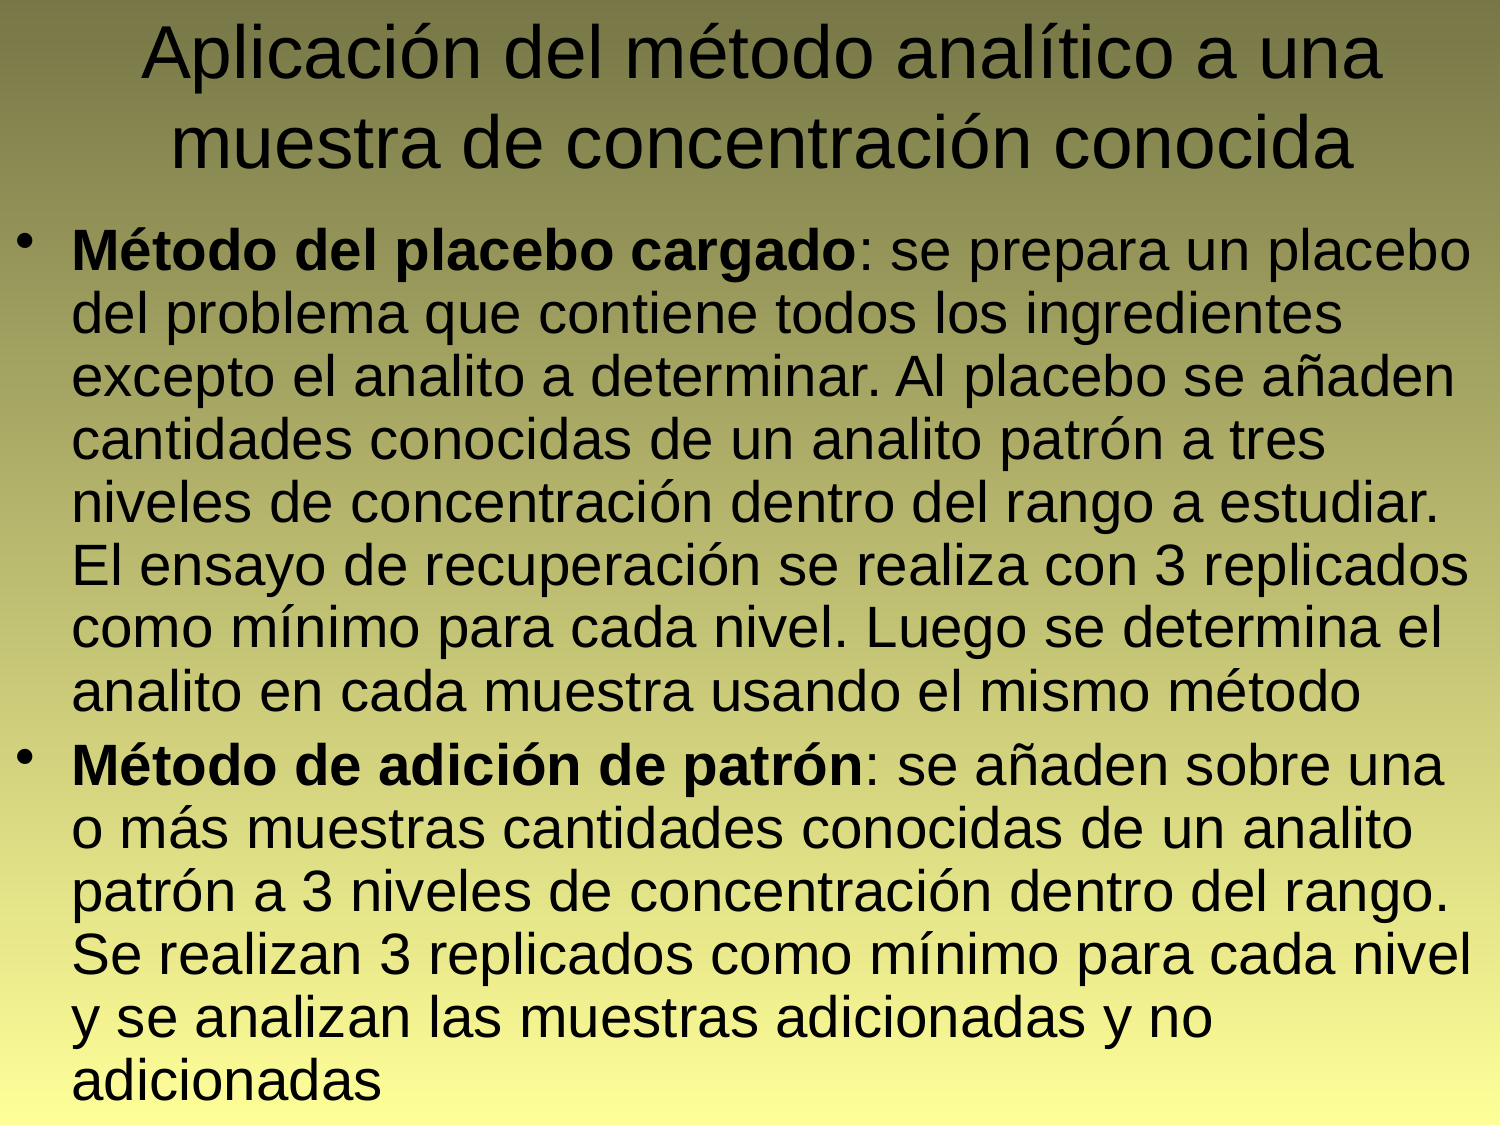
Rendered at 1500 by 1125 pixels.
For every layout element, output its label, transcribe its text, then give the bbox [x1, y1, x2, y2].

title Aplicación del método analítico a una muestra de concentración conocida [124, 0, 1401, 188]
list Método del placebo cargado: se prepara un placebo del problema que contiene todos los ingredientes excepto el analito a determinar. Al placebo se añaden cantidades conocidas de un analito patrón a tres niveles de concentración dentro del rango a estudiar. El ensayo de recuperación se realiza con 3 replicados como mínimo para cada nivel. Luego se determina el analito en cada muestra usando el mismo método Método de adición de patrón: se añaden sobre una o más muestras cantidades conocidas de un analito patrón a 3 niveles de concentración dentro del rango. Se realizan 3 replicados como mínimo para cada nivel y se analizan las muestras adicionadas y no adicionadas [0, 212, 1500, 1125]
